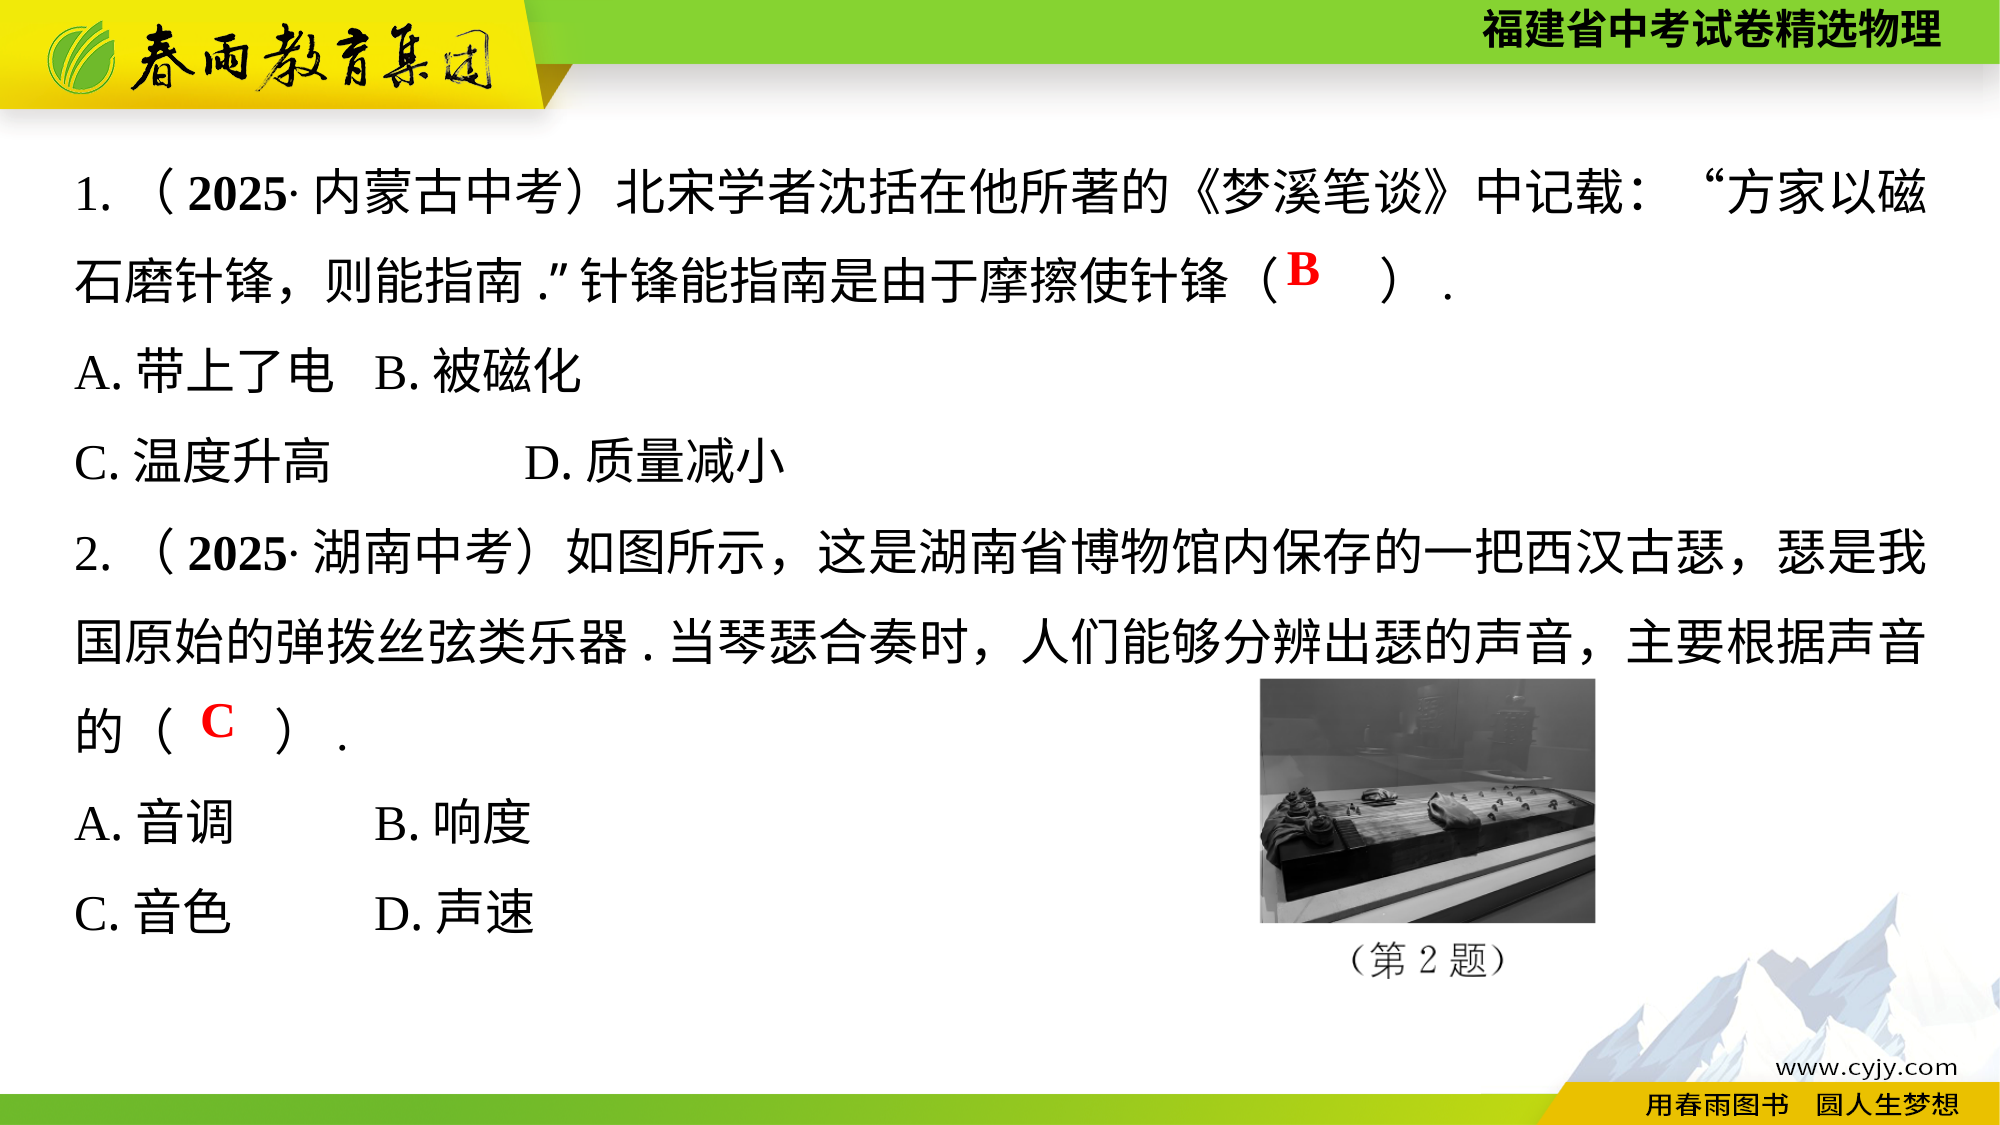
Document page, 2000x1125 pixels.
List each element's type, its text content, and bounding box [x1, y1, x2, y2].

picture [0, 0, 2000, 1125]
text_box B [1272, 228, 1336, 304]
text_box C [185, 680, 252, 756]
list 1.（2025∙内蒙古中考）北宋学者沈括在他所著的《梦溪笔谈》中记载：“方家以磁石磨针锋，则能指南.”针锋能指南是由于摩擦使针锋（ ）. A.带上了电 B.被磁化 C.温度升高 D.质量减小 2.（2025∙湖南中考）如图所示，这是湖南省博物馆内保存的一把西汉古瑟，瑟是我国原始的弹拨丝弦类乐器.当琴瑟合奏时，人们能够分辨出瑟的声音，主要根据声音的（ ）. A.音调 B.响度 C.音色 D.声速 [59, 122, 1944, 956]
